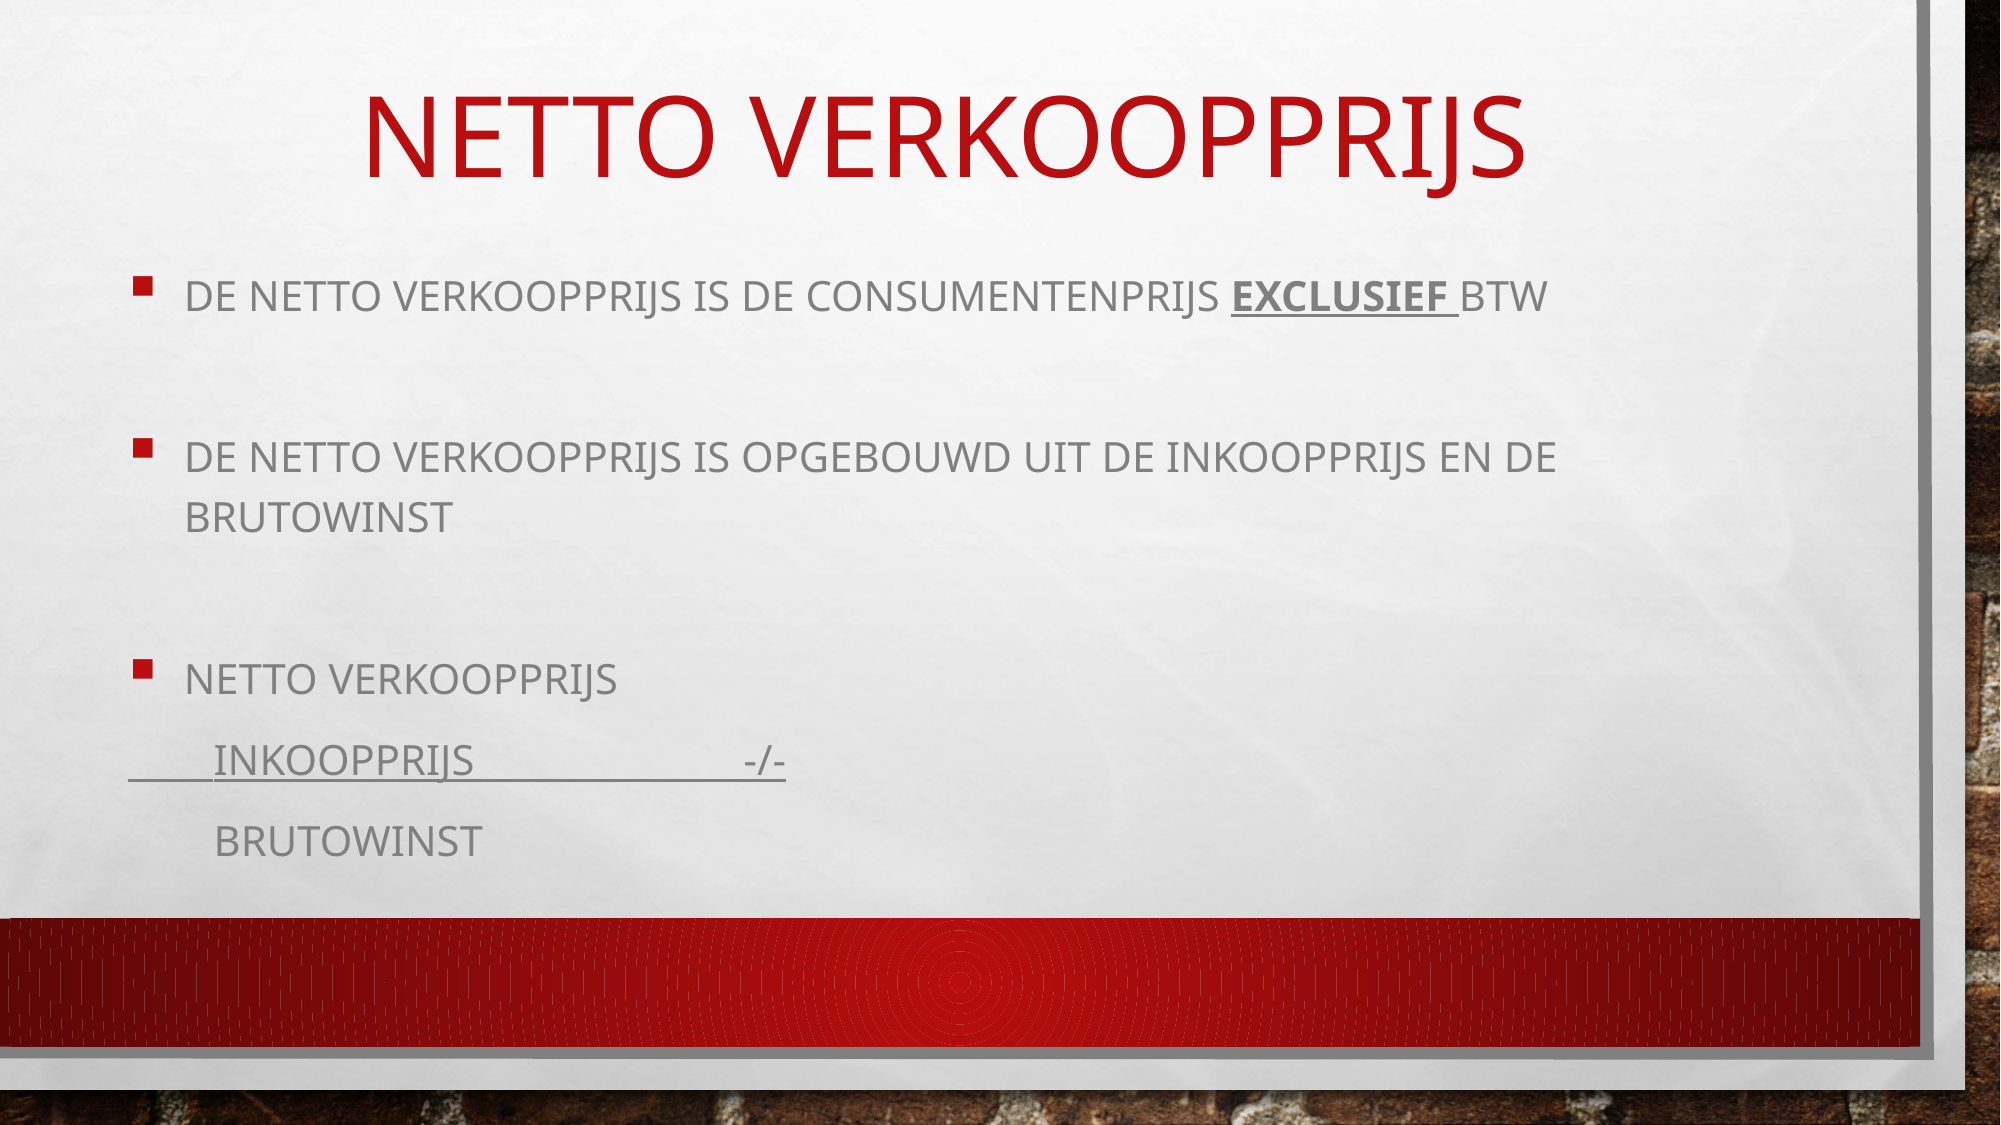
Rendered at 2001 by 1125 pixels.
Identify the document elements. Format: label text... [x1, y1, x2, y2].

title Netto verkoopprijs [92, 0, 1798, 210]
picture [0, 0, 2000, 1125]
list De netto verkoopprijs is de consumentenprijs exclusief BTW De netto verkoopprijs is opgebouwd uit de inkoopprijs en de brutowinst Netto verkoopprijs Inkoopprijs -/- Brutowinst [112, 251, 1818, 883]
